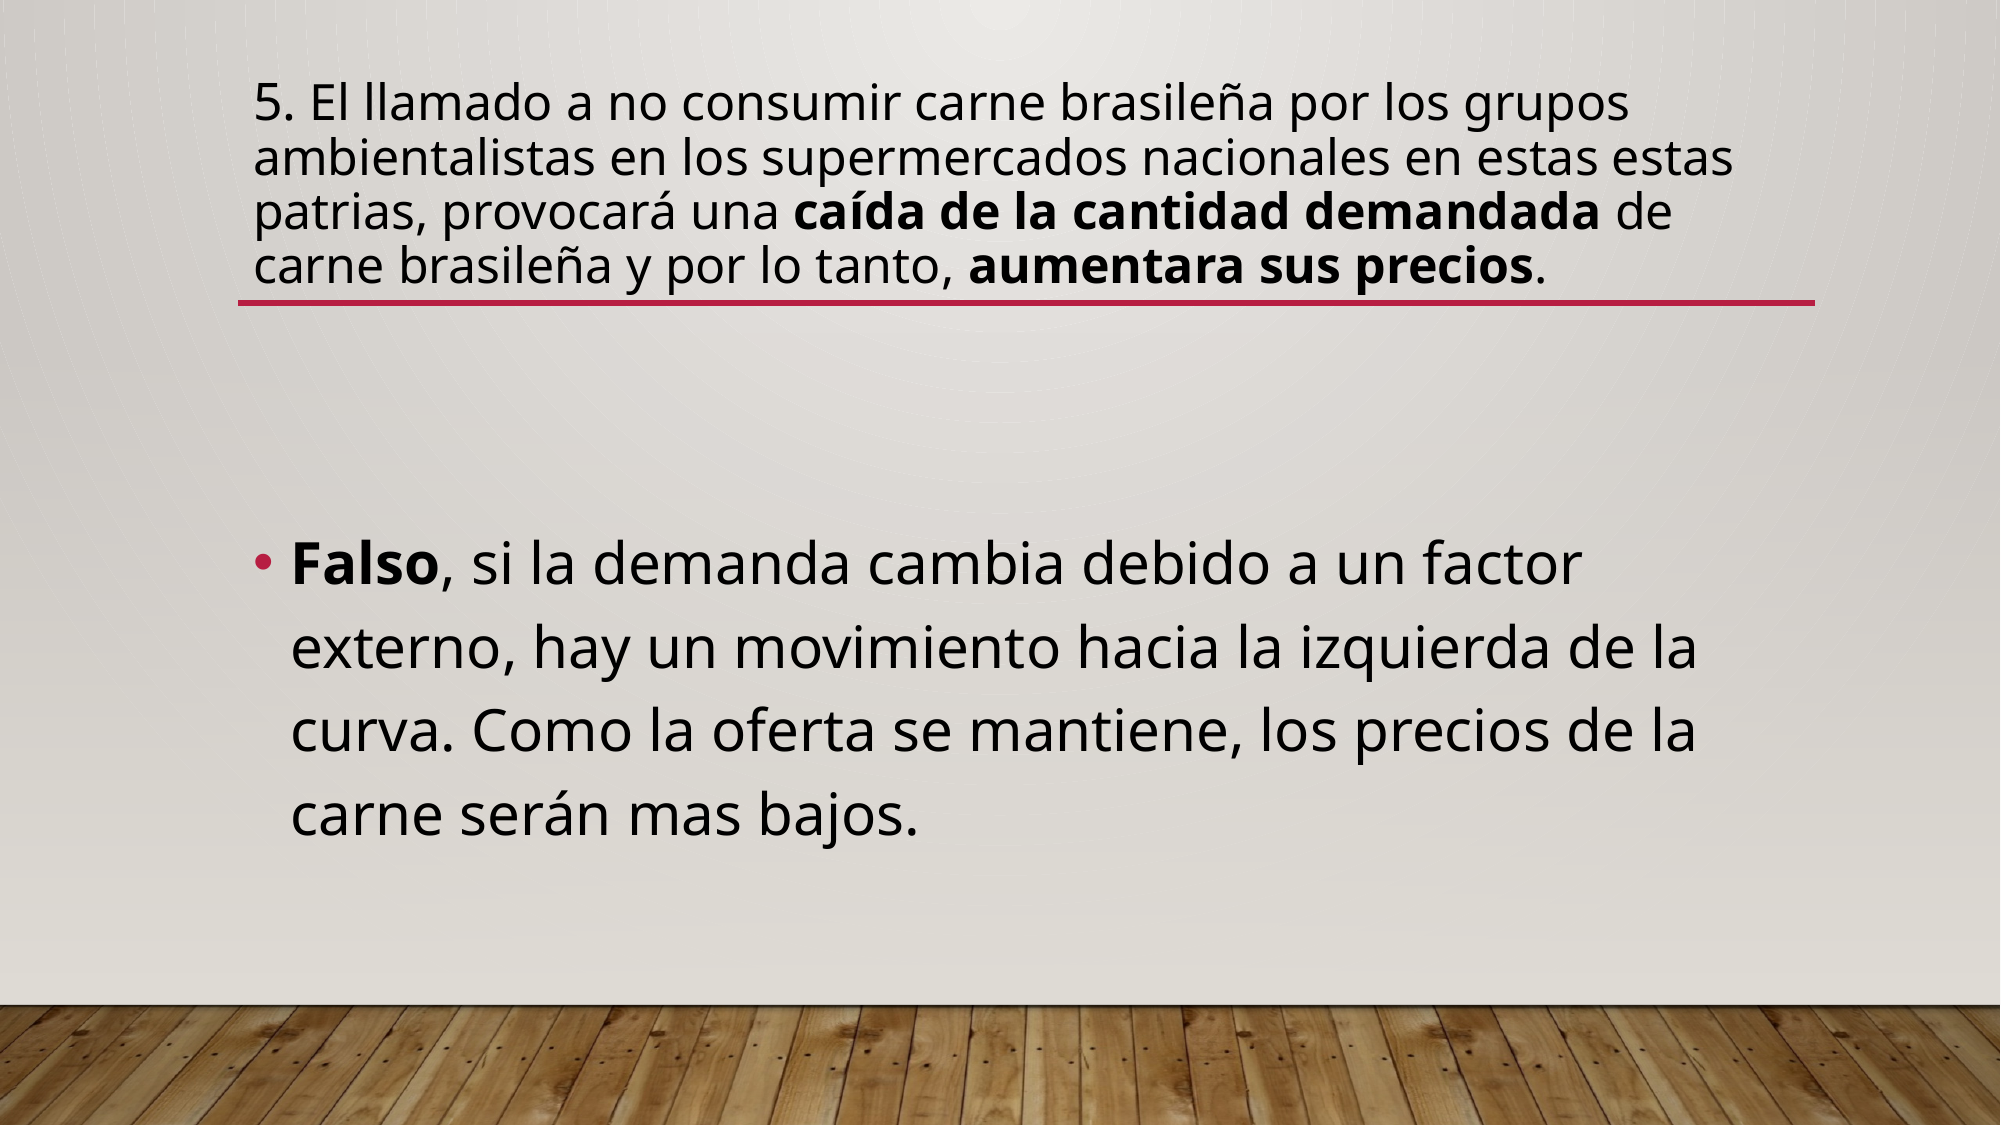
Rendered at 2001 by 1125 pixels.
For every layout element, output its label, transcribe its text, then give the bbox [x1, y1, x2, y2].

picture [0, 1005, 2000, 1125]
title 5. El llamado a no consumir carne brasileña por los grupos ambientalistas en los supermercados nacionales en estas estas patrias, provocará una caída de la cantidad demandada de carne brasileña y por lo tanto, aumentara sus precios. [238, 68, 1814, 305]
list Falso, si la demanda cambia debido a un factor externo, hay un movimiento hacia la izquierda de la curva. Como la oferta se mantiene, los precios de la carne serán mas bajos. [238, 504, 1814, 896]
